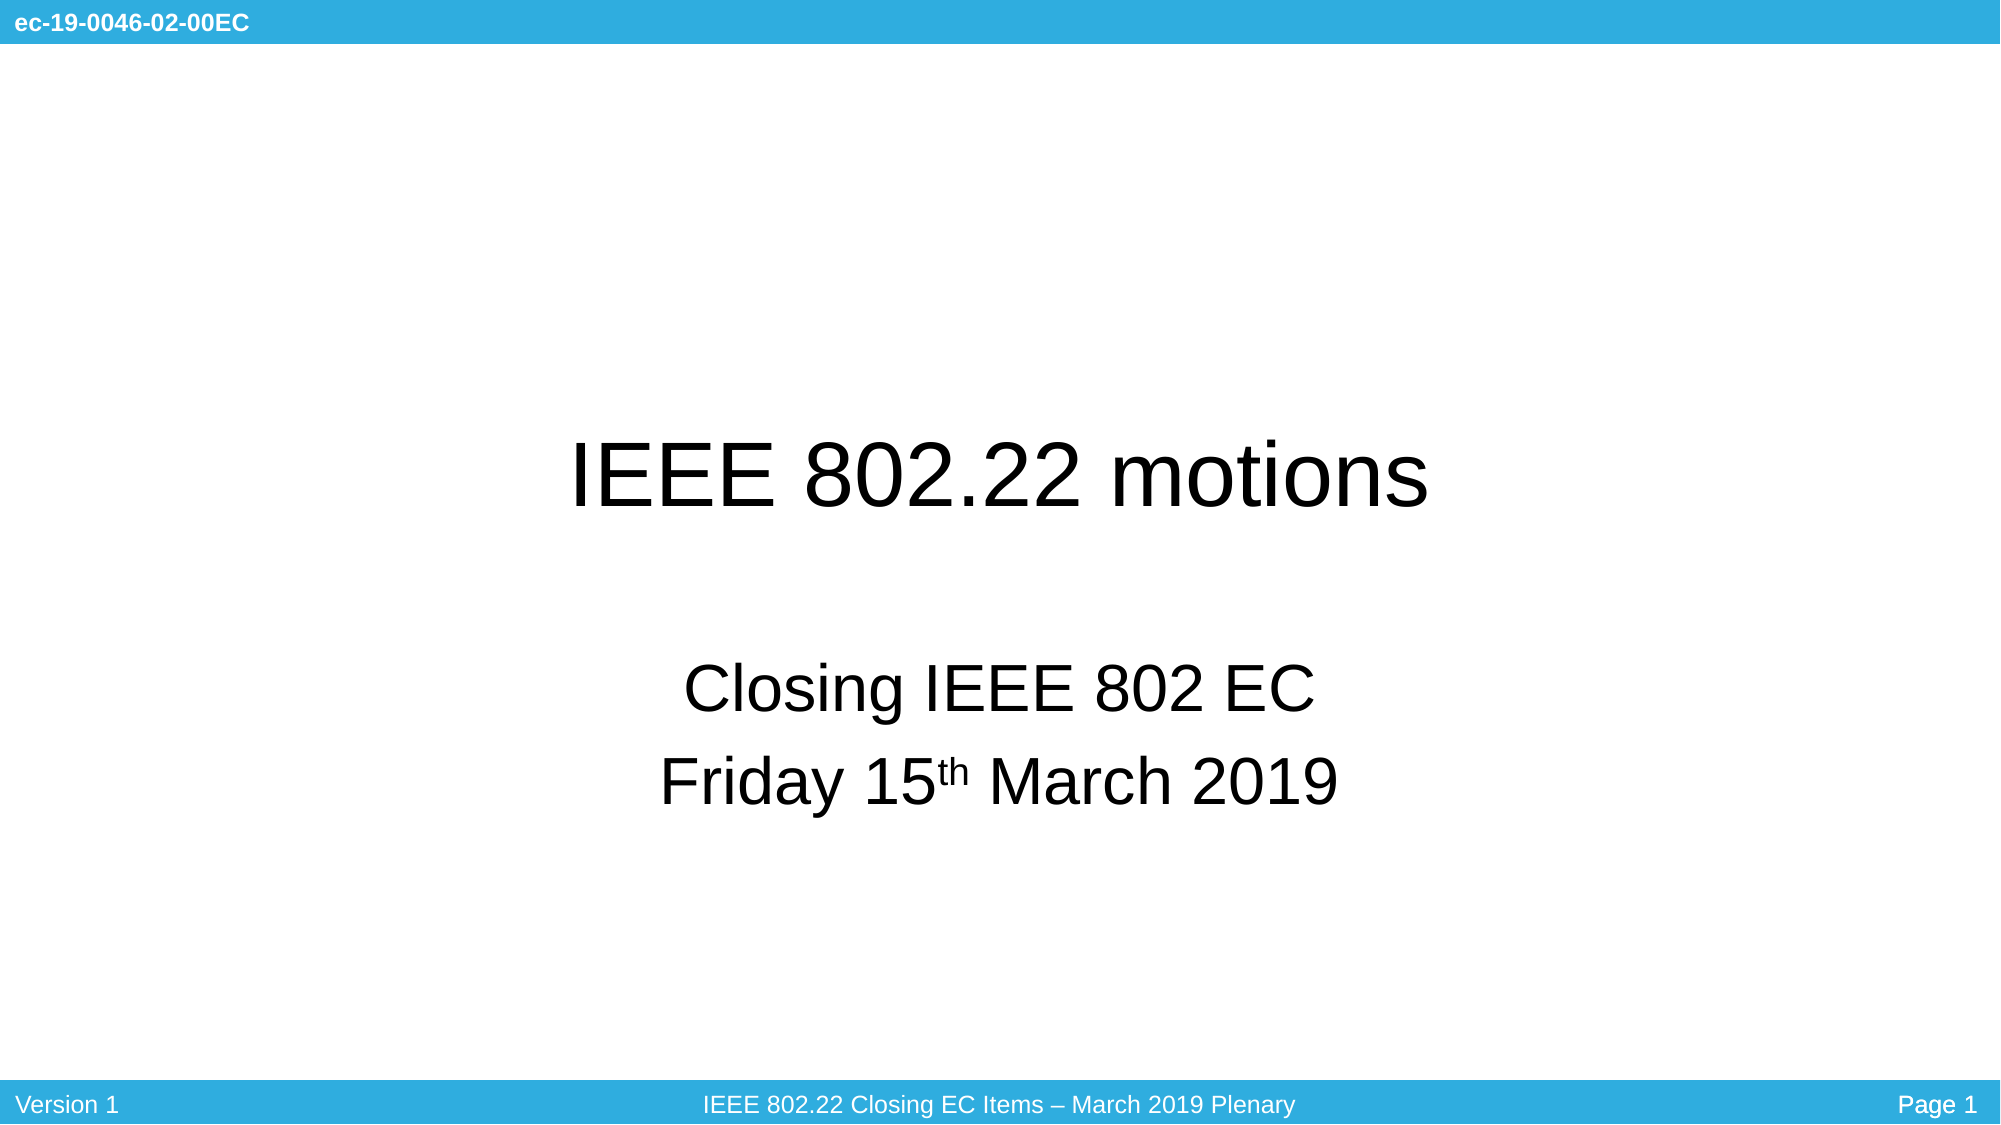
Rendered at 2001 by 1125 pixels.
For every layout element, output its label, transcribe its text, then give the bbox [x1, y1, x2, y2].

subtitle Closing IEEE 802 EC Friday 15th March 2019 [300, 637, 1700, 925]
title IEEE 802.22 motions [150, 349, 1850, 591]
